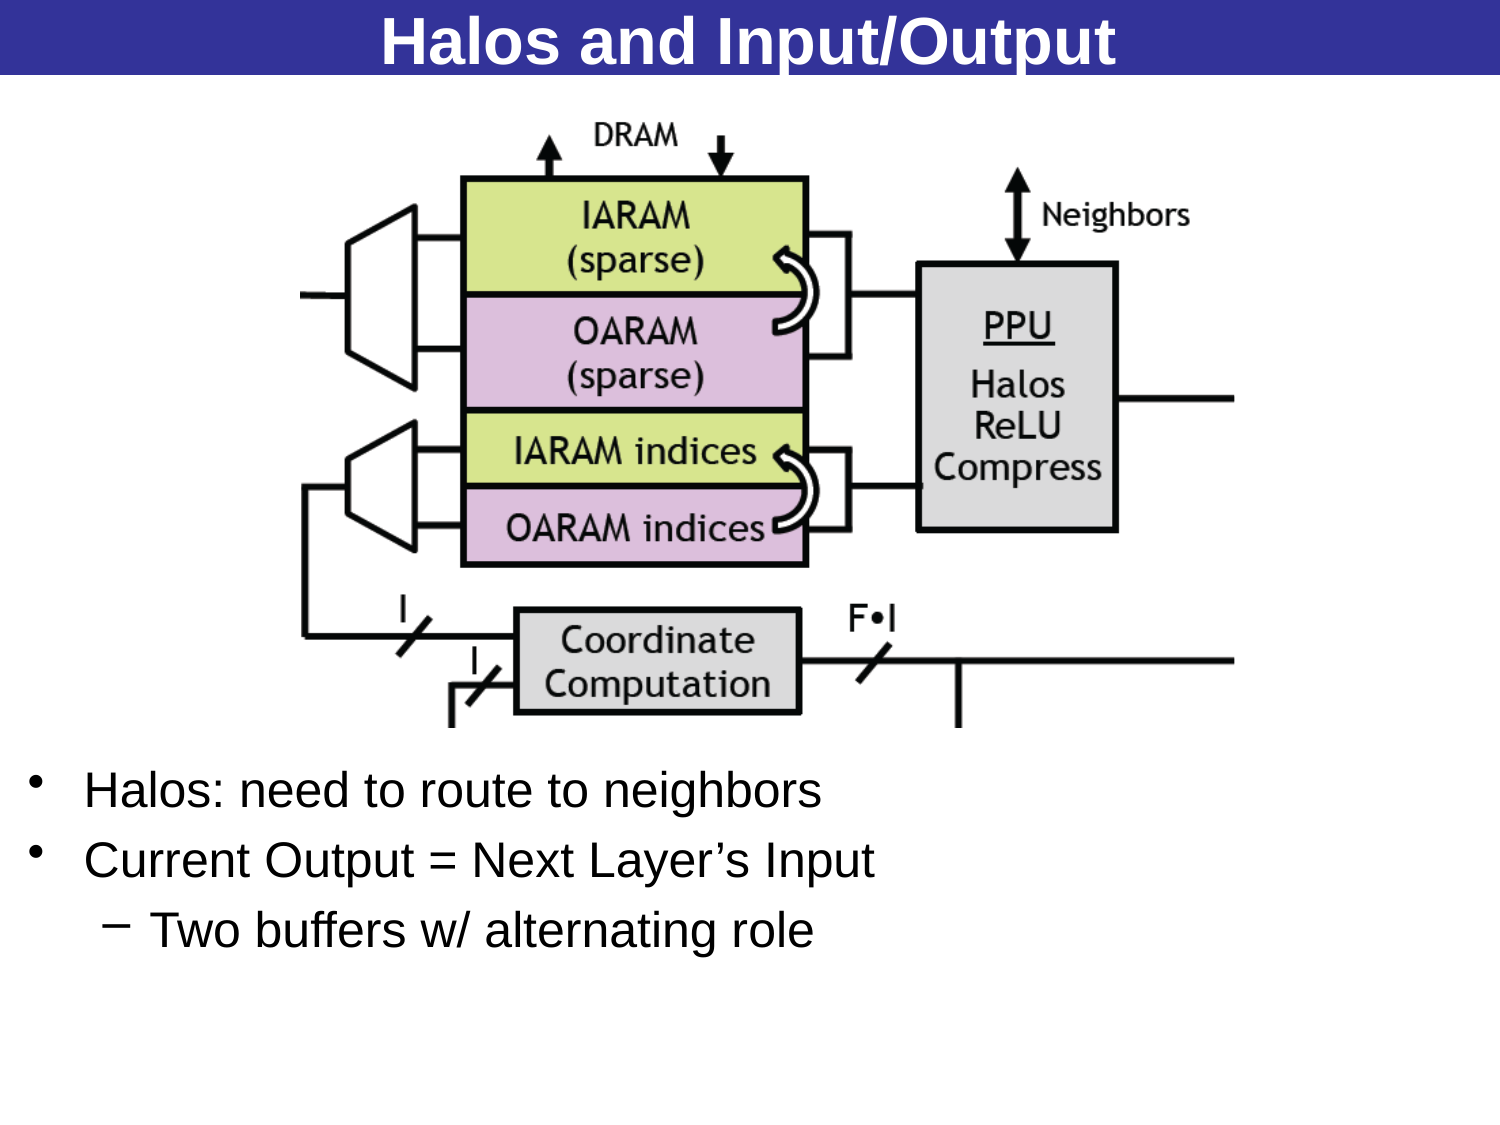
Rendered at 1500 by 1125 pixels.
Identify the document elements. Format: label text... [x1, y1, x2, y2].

title Halos and Input/Output [0, 0, 1500, 75]
picture [299, 97, 1235, 728]
list Halos: need to route to neighbors Current Output = Next Layer’s Input Two buffers w/ alternating role [12, 750, 1488, 1088]
